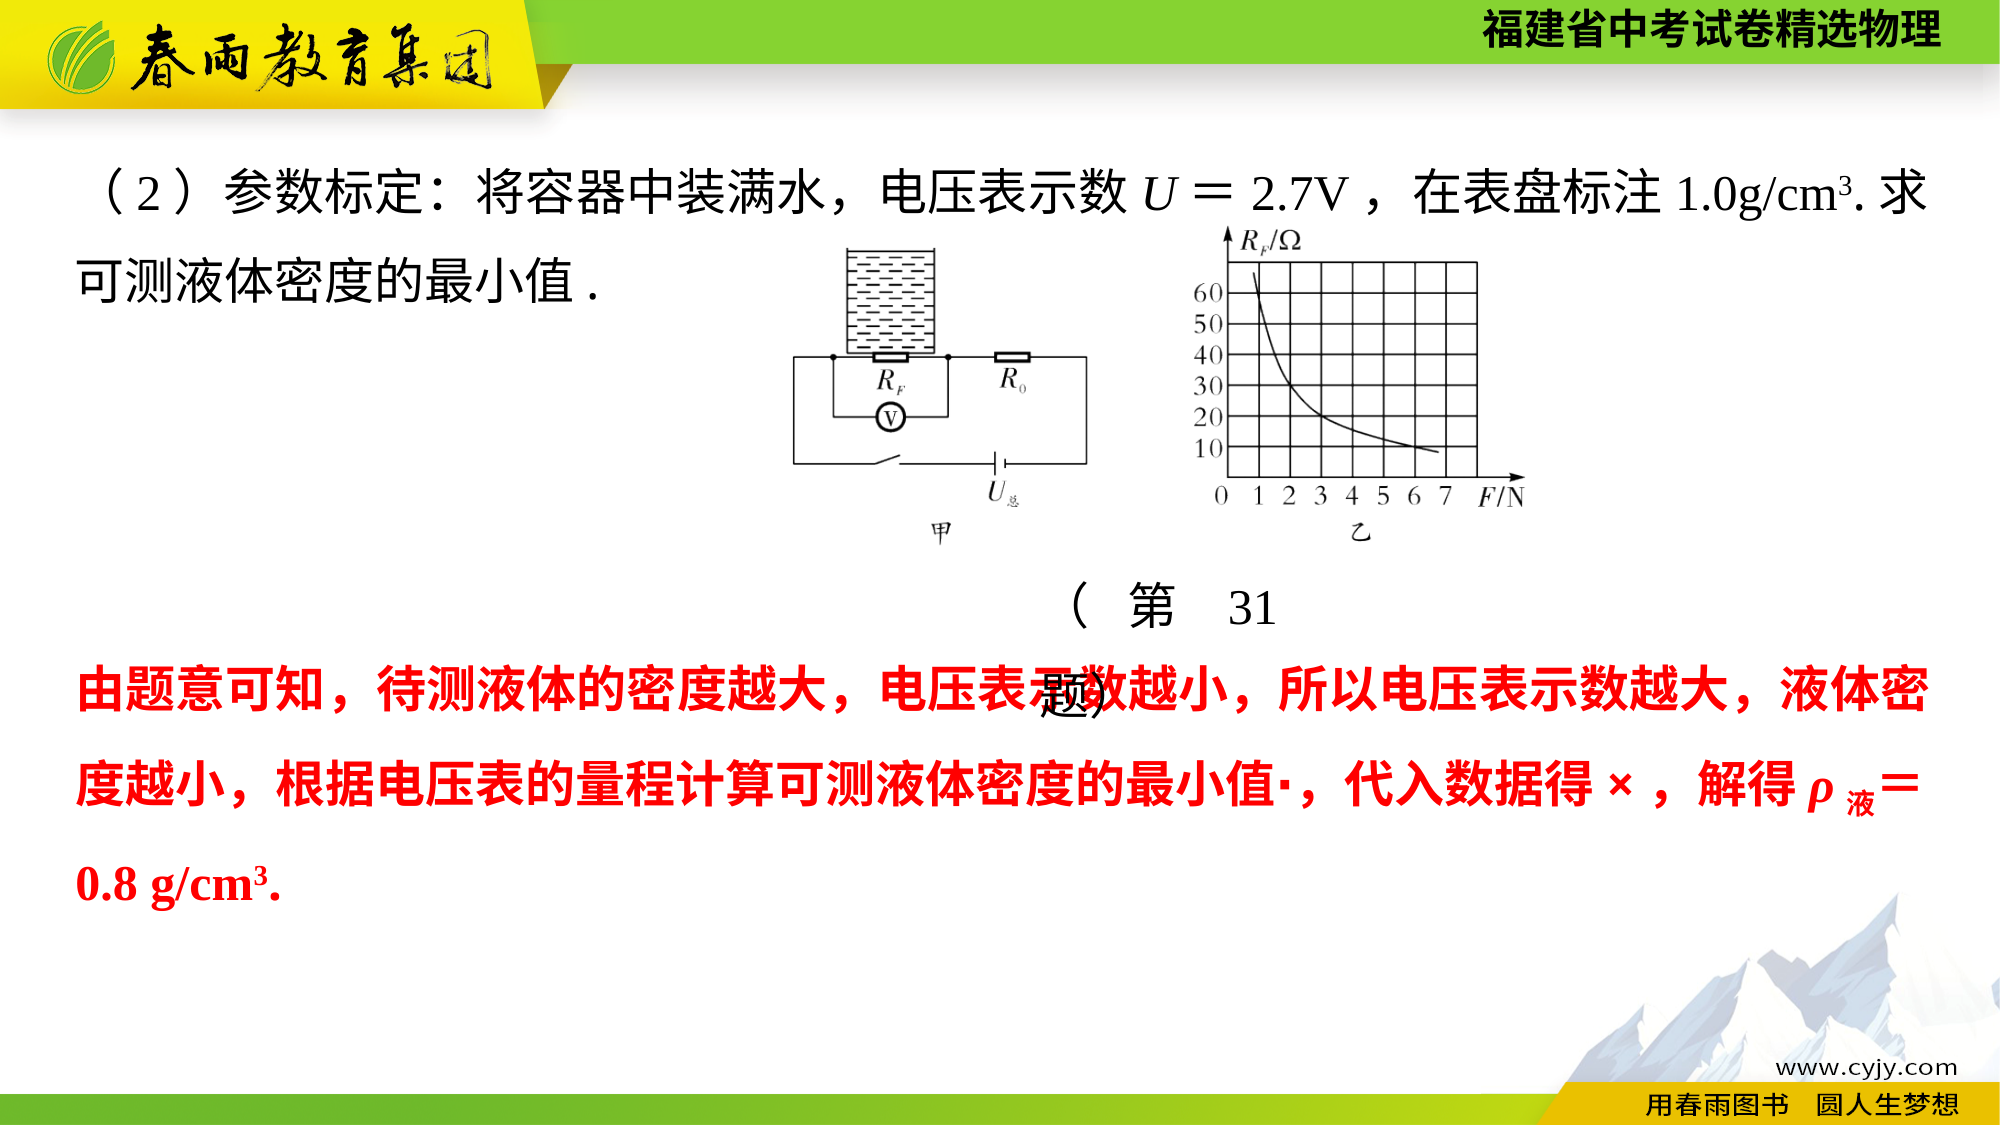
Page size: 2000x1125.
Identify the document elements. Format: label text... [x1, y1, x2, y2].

picture [0, 0, 2000, 1125]
text_box （第31题） [1024, 557, 1305, 643]
list （2）参数标定：将容器中装满水，电压表示数U＝2.7V，在表盘标注1.0g/cm3.求可测液体密度的最小值. [59, 122, 1944, 320]
